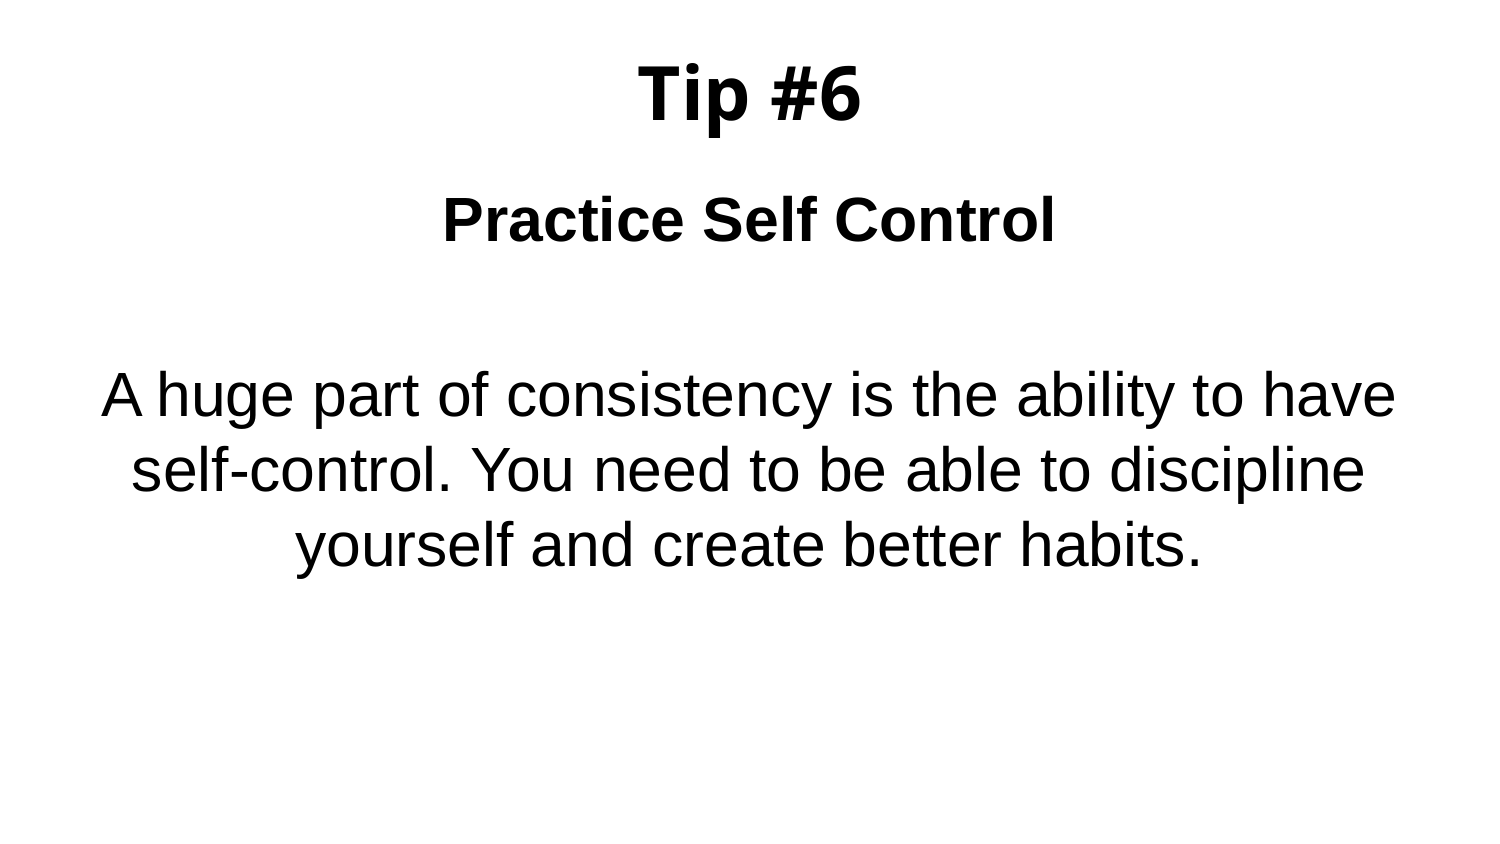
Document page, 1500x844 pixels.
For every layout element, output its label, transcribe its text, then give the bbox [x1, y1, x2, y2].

title Tip #6 [75, 9, 1425, 151]
list Practice Self Control A huge part of consistency is the ability to have self-control. You need to be able to discipline yourself and create better habits. [75, 164, 1425, 820]
